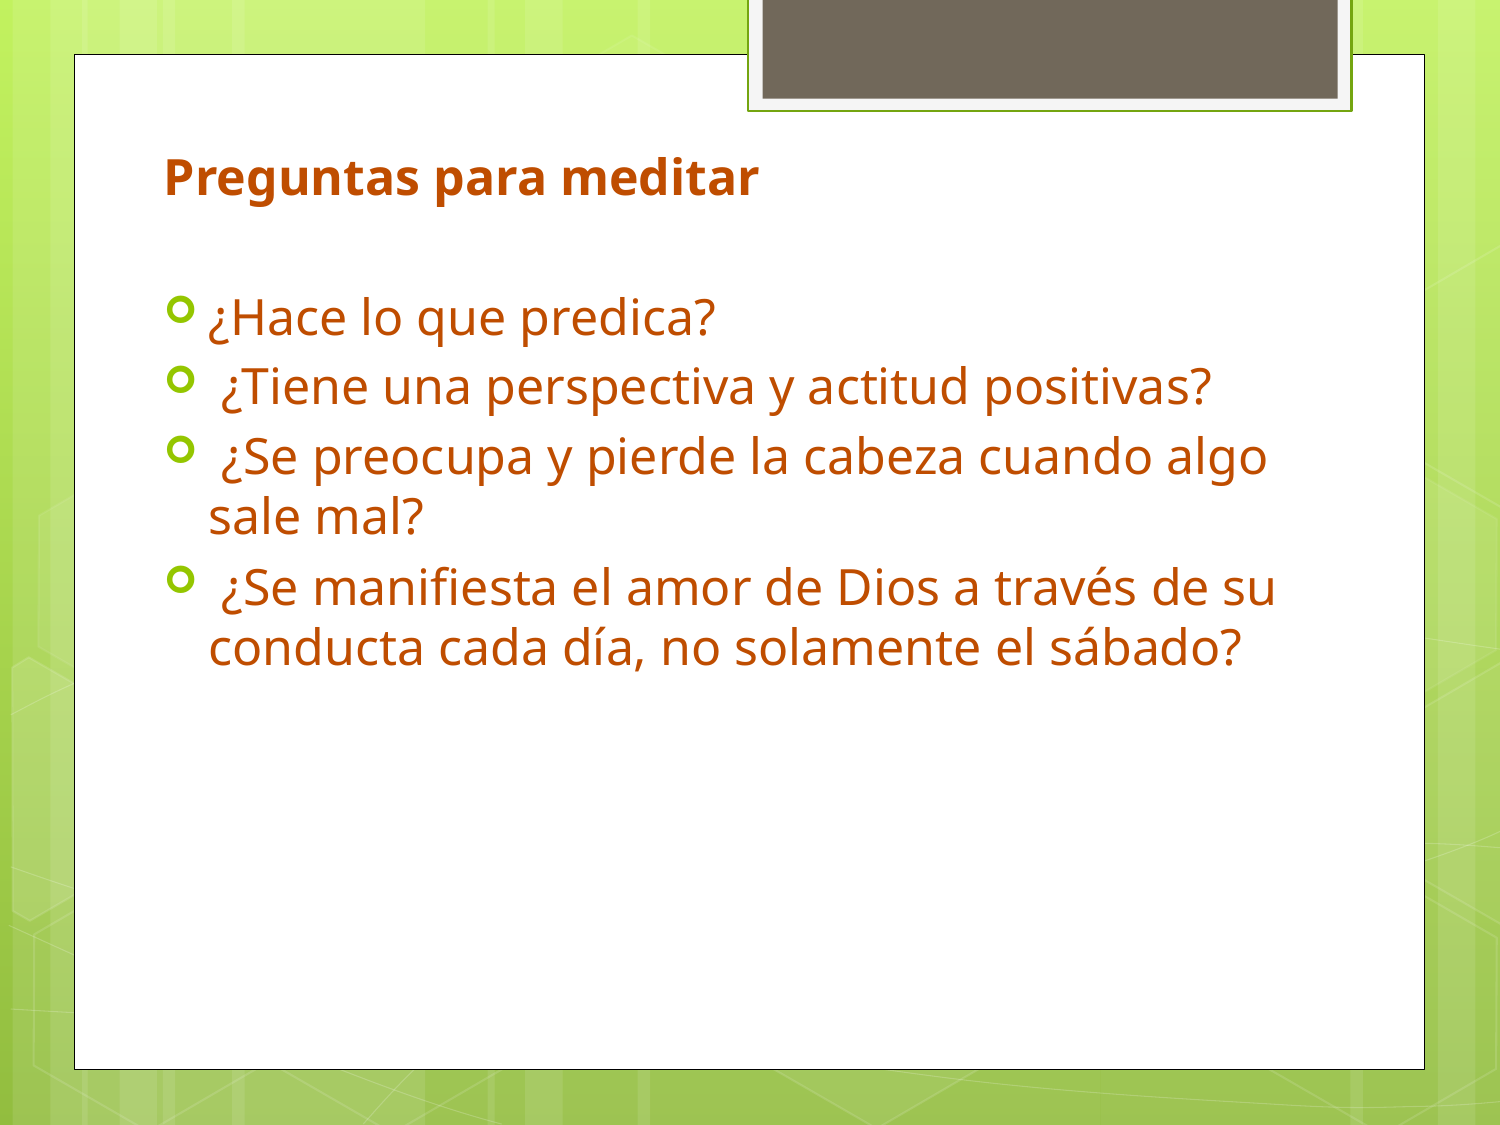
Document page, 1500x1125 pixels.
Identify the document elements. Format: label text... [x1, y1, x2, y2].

list Preguntas para meditar ¿Hace lo que predica? ¿Tiene una perspectiva y actitud positivas? ¿Se preocupa y pierde la cabeza cuando algo sale mal? ¿Se manifiesta el amor de Dios a través de su conducta cada día, no solamente el sábado? [137, 137, 1363, 1013]
